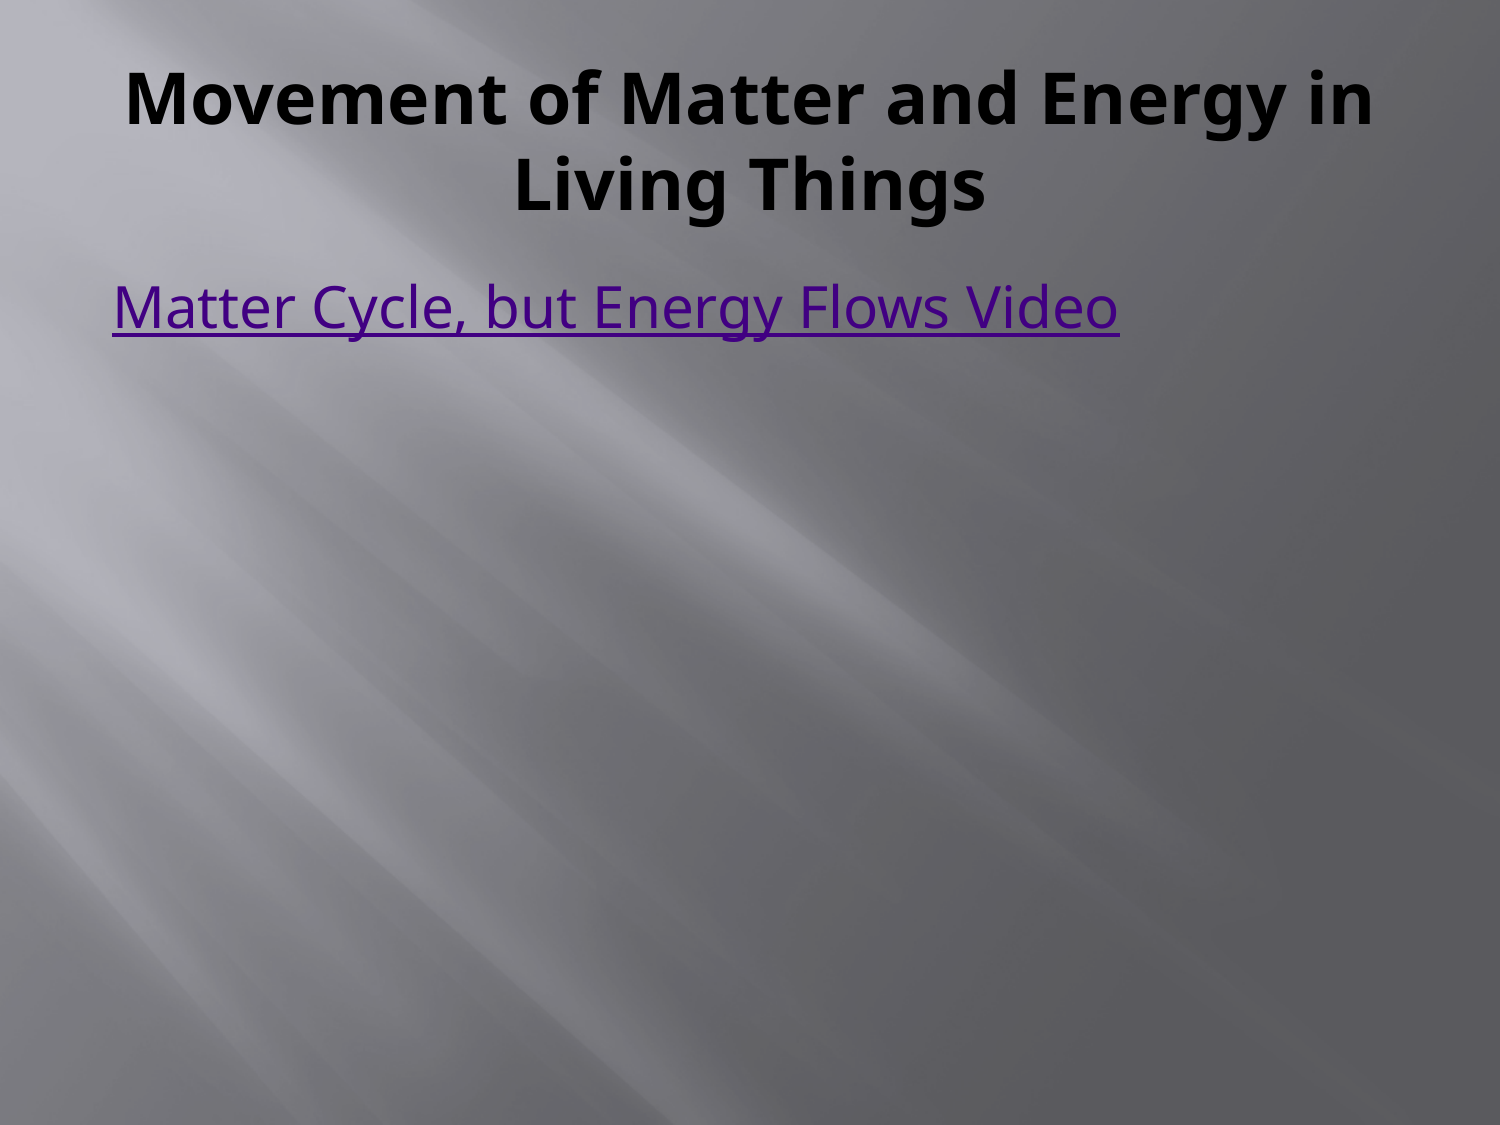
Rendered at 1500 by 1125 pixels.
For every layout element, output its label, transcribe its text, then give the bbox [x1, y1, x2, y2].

list Matter Cycle, but Energy Flows Video [75, 262, 1425, 1035]
title Movement of Matter and Energy in Living Things [75, 45, 1425, 233]
